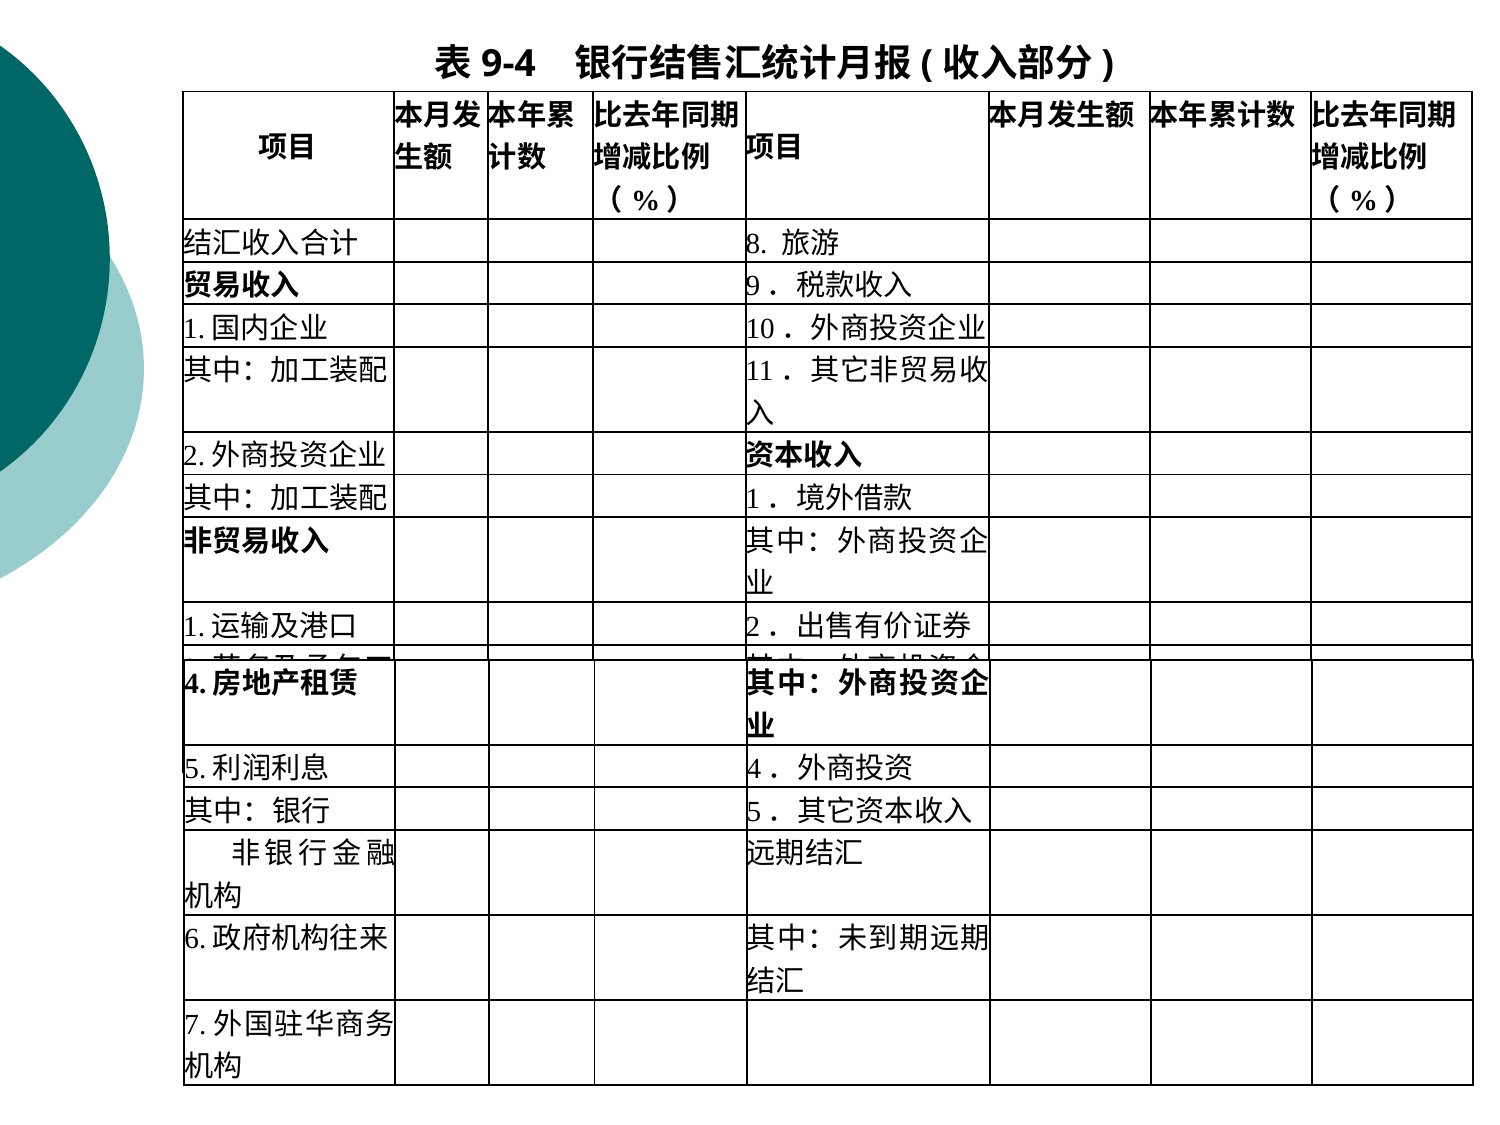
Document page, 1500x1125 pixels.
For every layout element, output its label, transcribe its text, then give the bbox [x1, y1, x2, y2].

table_cell [490, 788, 594, 829]
table_cell [1151, 305, 1310, 346]
table_cell [395, 348, 487, 431]
table_header [1313, 661, 1472, 744]
table_cell [1312, 305, 1471, 346]
table_cell [595, 916, 746, 999]
table_cell [1152, 746, 1311, 786]
table_cell [1152, 788, 1311, 829]
table_header 本月发生额 [395, 92, 487, 218]
table_cell 7.外国驻华商务机构 [185, 1001, 394, 1084]
table_cell [396, 916, 488, 999]
table_header 比去年同期增减比例（%） [594, 92, 745, 218]
table_header [595, 661, 746, 744]
table_cell [990, 433, 1149, 474]
table_cell [489, 220, 592, 261]
table_cell [1152, 1001, 1311, 1084]
table_cell [395, 305, 487, 346]
table_cell [1312, 263, 1471, 303]
table_cell [991, 1001, 1150, 1084]
table_cell [594, 305, 745, 346]
table_cell 非贸易收入 [184, 518, 393, 601]
table_cell 其中：外商投资企业 [747, 646, 988, 659]
table_cell [595, 788, 746, 829]
table_cell 1.国内企业 [184, 305, 393, 346]
table_cell [1151, 433, 1310, 474]
table_cell 其中：银行 [185, 788, 394, 829]
table_cell [594, 433, 745, 474]
table_cell [594, 518, 745, 601]
table_cell [1151, 220, 1310, 261]
table_cell 非银行金融机构 [185, 831, 394, 914]
table_cell [489, 305, 592, 346]
table_cell [489, 348, 592, 431]
table_cell [489, 475, 592, 516]
table_cell [594, 475, 745, 516]
table_cell [990, 348, 1149, 431]
table_cell [1151, 475, 1310, 516]
table_cell [1313, 831, 1472, 914]
table_cell 其中：加工装配 [184, 475, 393, 516]
table_cell [395, 646, 487, 659]
table_cell [490, 746, 594, 786]
table_cell [1151, 518, 1310, 601]
table_cell [595, 1001, 746, 1084]
table_cell [594, 646, 745, 659]
table_cell [1151, 263, 1310, 303]
table_cell 1.运输及港口 [184, 603, 393, 644]
table_cell 2.外商投资企业 [184, 433, 393, 474]
table_header [490, 661, 594, 744]
table_cell 1．境外借款 [747, 475, 988, 516]
table_header 项目 [747, 92, 988, 218]
table_header [991, 661, 1150, 744]
table_cell [990, 220, 1149, 261]
table_cell 其中：外商投资企业 [747, 518, 988, 601]
table_cell [990, 263, 1149, 303]
table_cell [1312, 433, 1471, 474]
table_cell [990, 475, 1149, 516]
table_header 其中：外商投资企业 [748, 661, 989, 744]
table_cell [396, 1001, 488, 1084]
table_cell [991, 916, 1150, 999]
table_header 项目 [184, 92, 393, 218]
table_cell 5．其它资本收入 [748, 788, 989, 829]
table_cell [1312, 603, 1471, 644]
table_cell [489, 433, 592, 474]
table_cell [489, 518, 592, 601]
table_cell 2.劳务及承包工程 [184, 646, 393, 659]
table_cell 贸易收入 [184, 263, 393, 303]
table_cell [595, 746, 746, 786]
table_cell 11．其它非贸易收入 [747, 348, 988, 431]
table_cell [1313, 746, 1472, 786]
table_cell [1152, 916, 1311, 999]
table_cell 10．外商投资企业 [747, 305, 988, 346]
table_cell [395, 433, 487, 474]
table_cell [490, 831, 594, 914]
table_cell [991, 746, 1150, 786]
table_cell [395, 603, 487, 644]
table_cell [1151, 348, 1310, 431]
table_cell [991, 831, 1150, 914]
table_cell 4．外商投资 [748, 746, 989, 786]
table_cell [748, 1001, 989, 1084]
table_header 4.房地产租赁 [185, 661, 394, 744]
table_cell [489, 646, 592, 659]
table_cell [594, 348, 745, 431]
table_cell [594, 220, 745, 261]
table_cell 8. 旅游 [747, 220, 988, 261]
table_cell [990, 603, 1149, 644]
table_cell [396, 831, 488, 914]
table_cell [990, 518, 1149, 601]
table_cell [395, 220, 487, 261]
table_cell [594, 603, 745, 644]
table_header 本年累计数 [489, 92, 592, 218]
list 表9-4 银行结售汇统计月报(收入部分) [123, 30, 1425, 92]
table_cell [1313, 1001, 1472, 1084]
table_cell [396, 788, 488, 829]
table_cell 6.政府机构往来 [185, 916, 394, 999]
table_cell [1152, 831, 1311, 914]
table_cell 资本收入 [747, 433, 988, 474]
table_cell 结汇收入合计 [184, 220, 393, 261]
table_cell [396, 746, 488, 786]
table_header 本年累计数 [1151, 92, 1310, 218]
table_cell [594, 263, 745, 303]
table_cell [1151, 646, 1310, 659]
table_cell [490, 1001, 594, 1084]
table_cell [395, 263, 487, 303]
table_cell [991, 788, 1150, 829]
table_header [396, 661, 488, 744]
table_cell [1312, 475, 1471, 516]
table_cell [1312, 220, 1471, 261]
table_cell [1312, 518, 1471, 601]
table_cell [490, 916, 594, 999]
table_cell [489, 603, 592, 644]
table_cell 2．出售有价证券 [747, 603, 988, 644]
table_cell [990, 305, 1149, 346]
table_cell 9．税款收入 [747, 263, 988, 303]
table_header 比去年同期增减比例（%） [1312, 92, 1471, 218]
table_cell [990, 646, 1149, 659]
table_cell [595, 831, 746, 914]
table_cell [1312, 348, 1471, 431]
table_cell [1312, 646, 1471, 659]
table_cell [1313, 788, 1472, 829]
table_cell 其中：加工装配 [184, 348, 393, 431]
table_cell [1151, 603, 1310, 644]
table_cell 其中：未到期远期结汇 [748, 916, 989, 999]
table_header [1152, 661, 1311, 744]
table_cell [395, 475, 487, 516]
table_cell [1313, 916, 1472, 999]
table_cell 远期结汇 [748, 831, 989, 914]
table_cell [395, 518, 487, 601]
table_cell [489, 263, 592, 303]
table_header 本月发生额 [990, 92, 1149, 218]
table_cell 5.利润利息 [185, 746, 394, 786]
